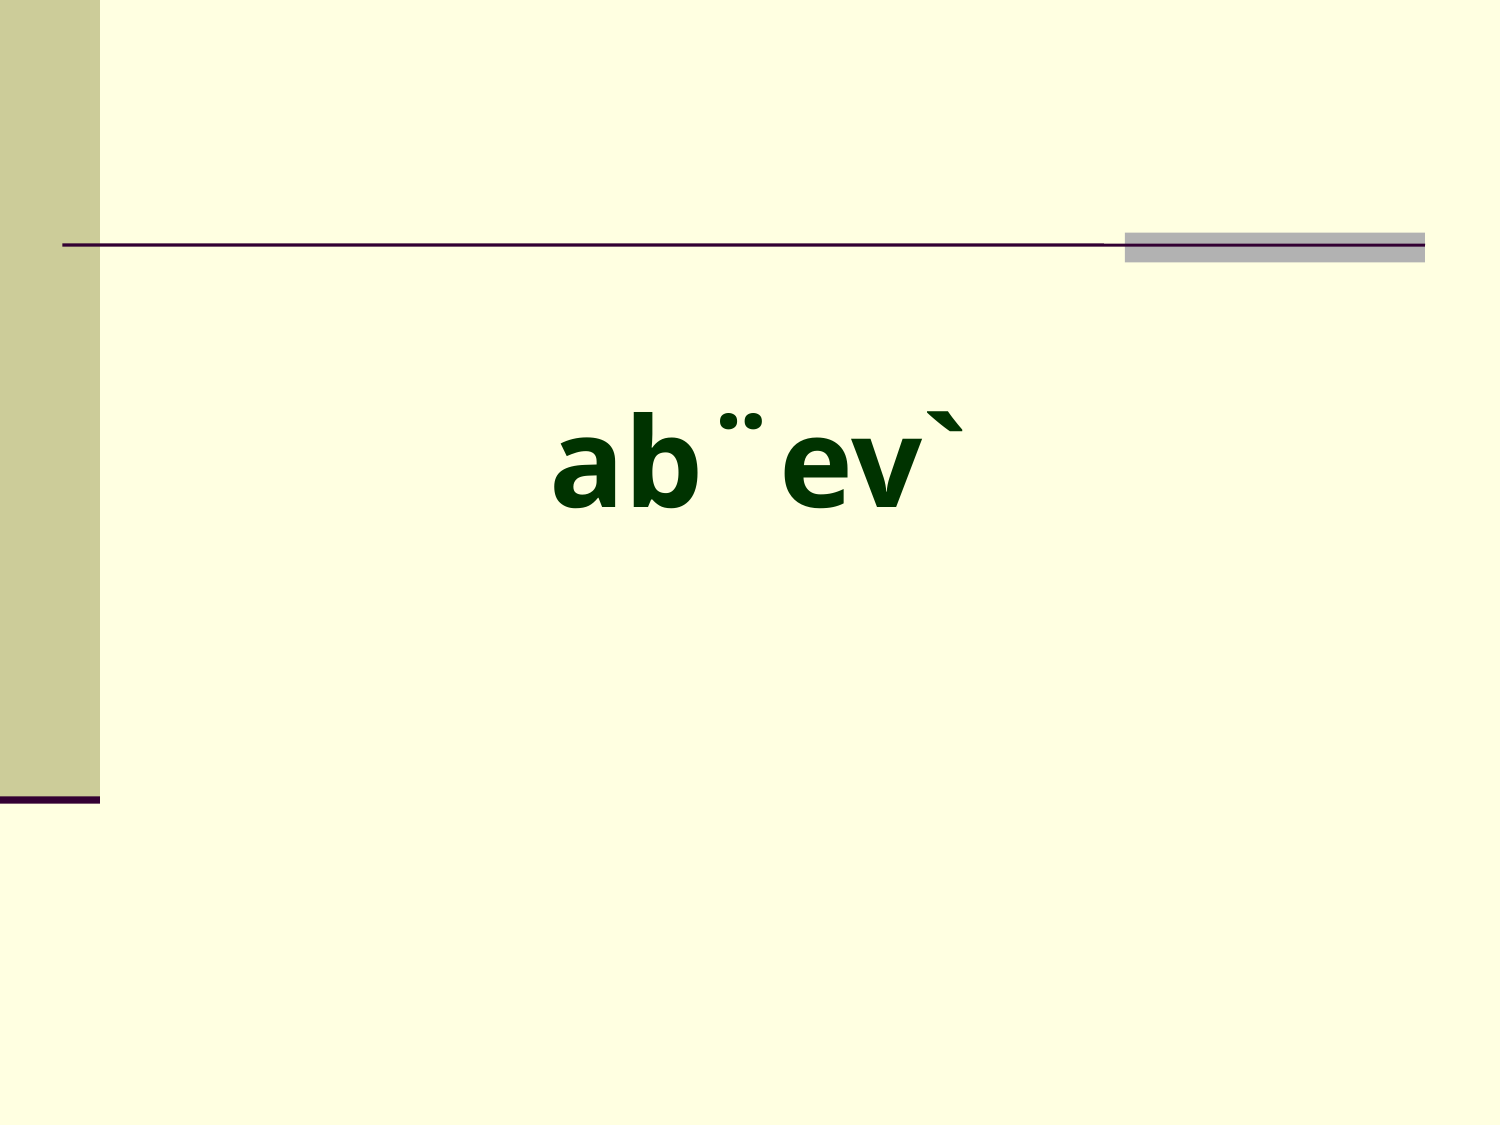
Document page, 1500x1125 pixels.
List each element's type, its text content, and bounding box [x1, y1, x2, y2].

list ab¨ev` [137, 374, 1413, 663]
